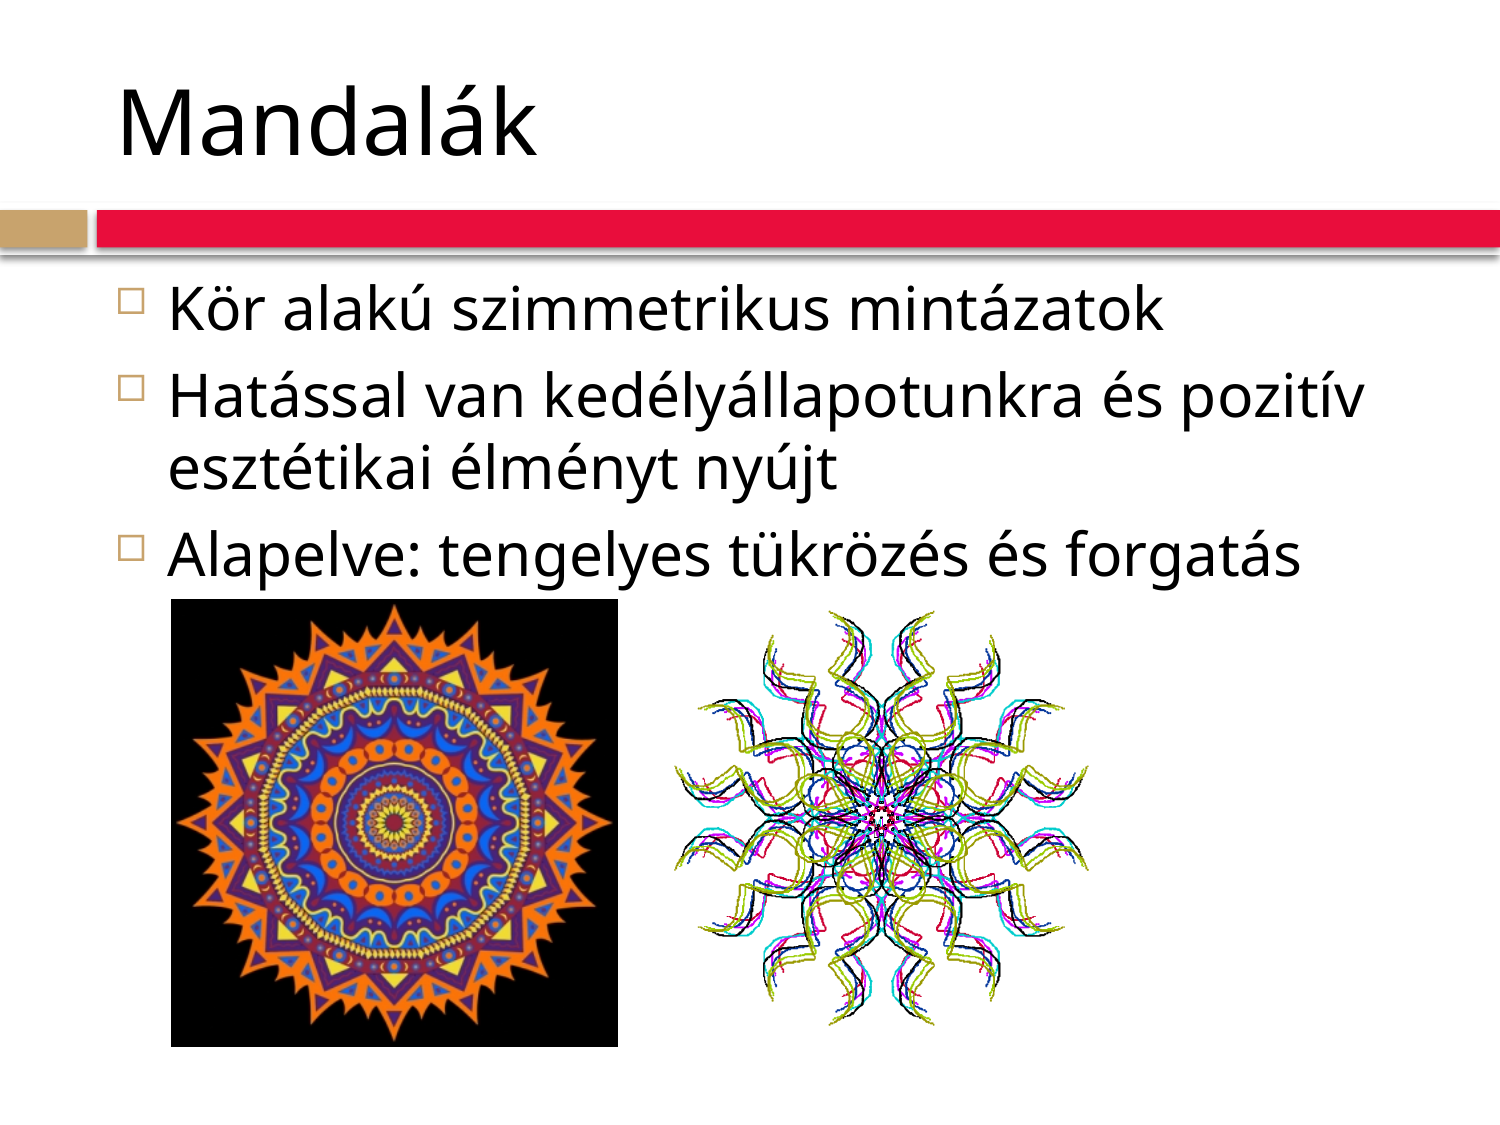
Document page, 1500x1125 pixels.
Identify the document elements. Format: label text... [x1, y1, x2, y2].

title Mandalák [100, 37, 1438, 200]
list Kör alakú szimmetrikus mintázatok Hatással van kedélyállapotunkra és pozitív esztétikai élményt nyújt Alapelve: tengelyes tükrözés és forgatás [100, 262, 1438, 1000]
picture [170, 599, 619, 1048]
picture [655, 597, 1105, 1047]
